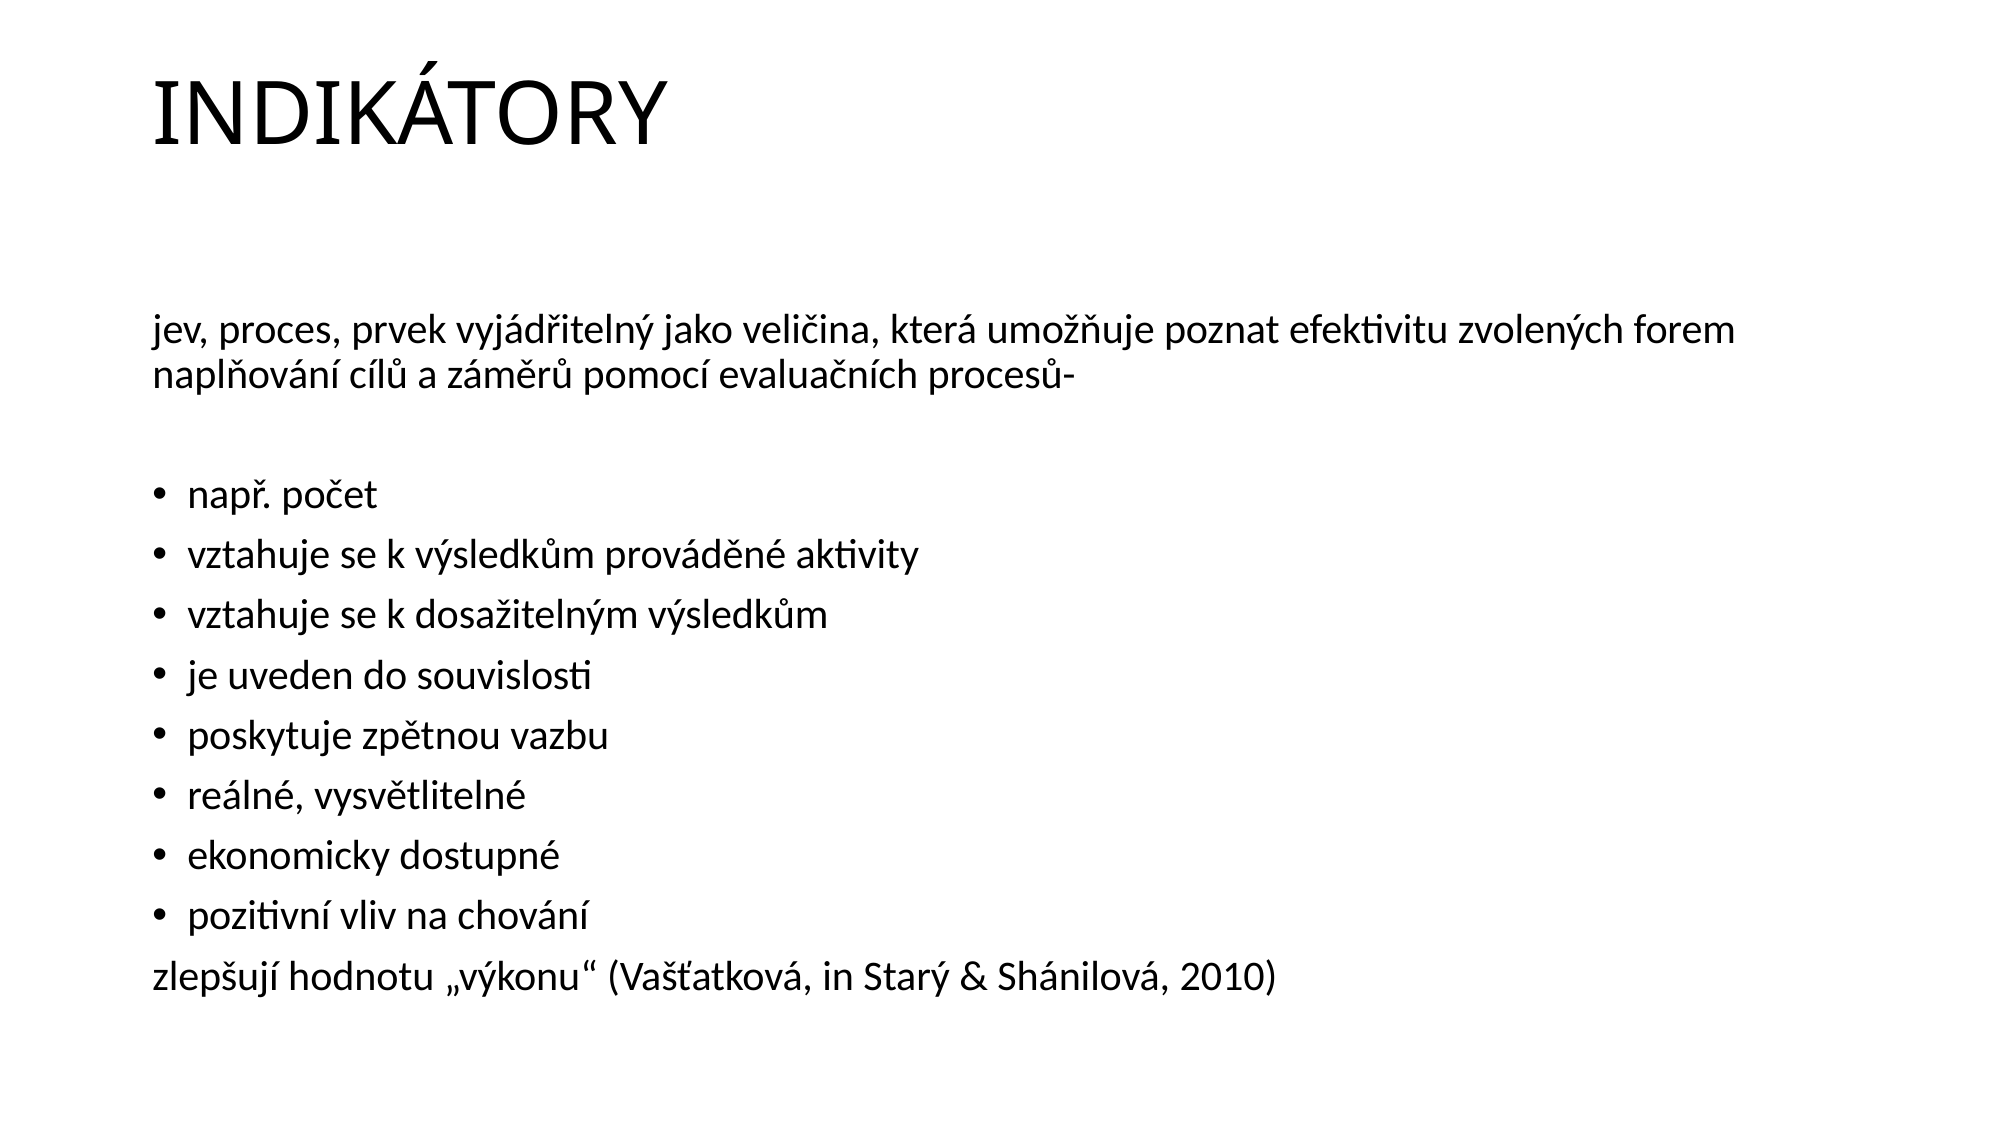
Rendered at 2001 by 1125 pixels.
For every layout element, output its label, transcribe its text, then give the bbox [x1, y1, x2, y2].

title INDIKÁTORY [137, 59, 1863, 278]
list jev, proces, prvek vyjádřitelný jako veličina, která umožňuje poznat efektivitu zvolených forem naplňování cílů a záměrů pomocí evaluačních procesů- např. počet vztahuje se k výsledkům prováděné aktivity vztahuje se k dosažitelným výsledkům je uveden do souvislosti poskytuje zpětnou vazbu reálné, vysvětlitelné ekonomicky dostupné pozitivní vliv na chování zlepšují hodnotu „výkonu“ (Vašťatková, in Starý & Shánilová, 2010) [137, 299, 1863, 1014]
